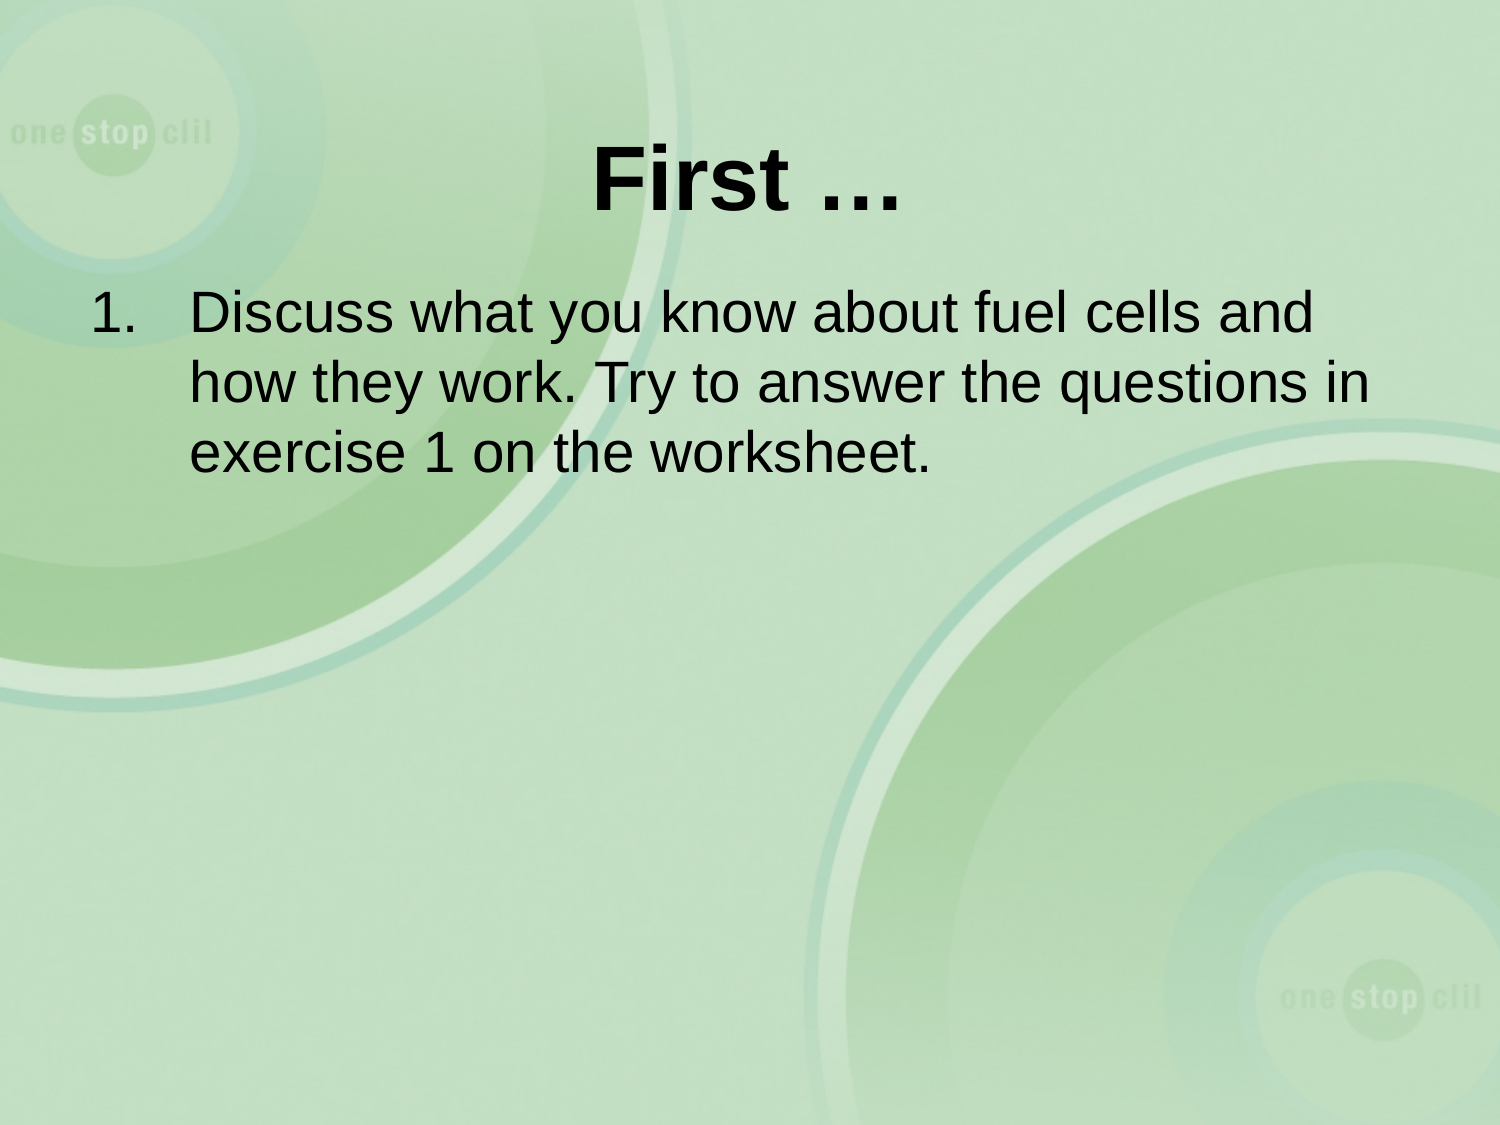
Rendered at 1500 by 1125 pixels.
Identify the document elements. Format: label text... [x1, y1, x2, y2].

list Discuss what you know about fuel cells and how they work. Try to answer the questions in exercise 1 on the worksheet. [75, 267, 1425, 1010]
picture [0, 0, 1500, 1125]
title First … [75, 79, 1425, 267]
